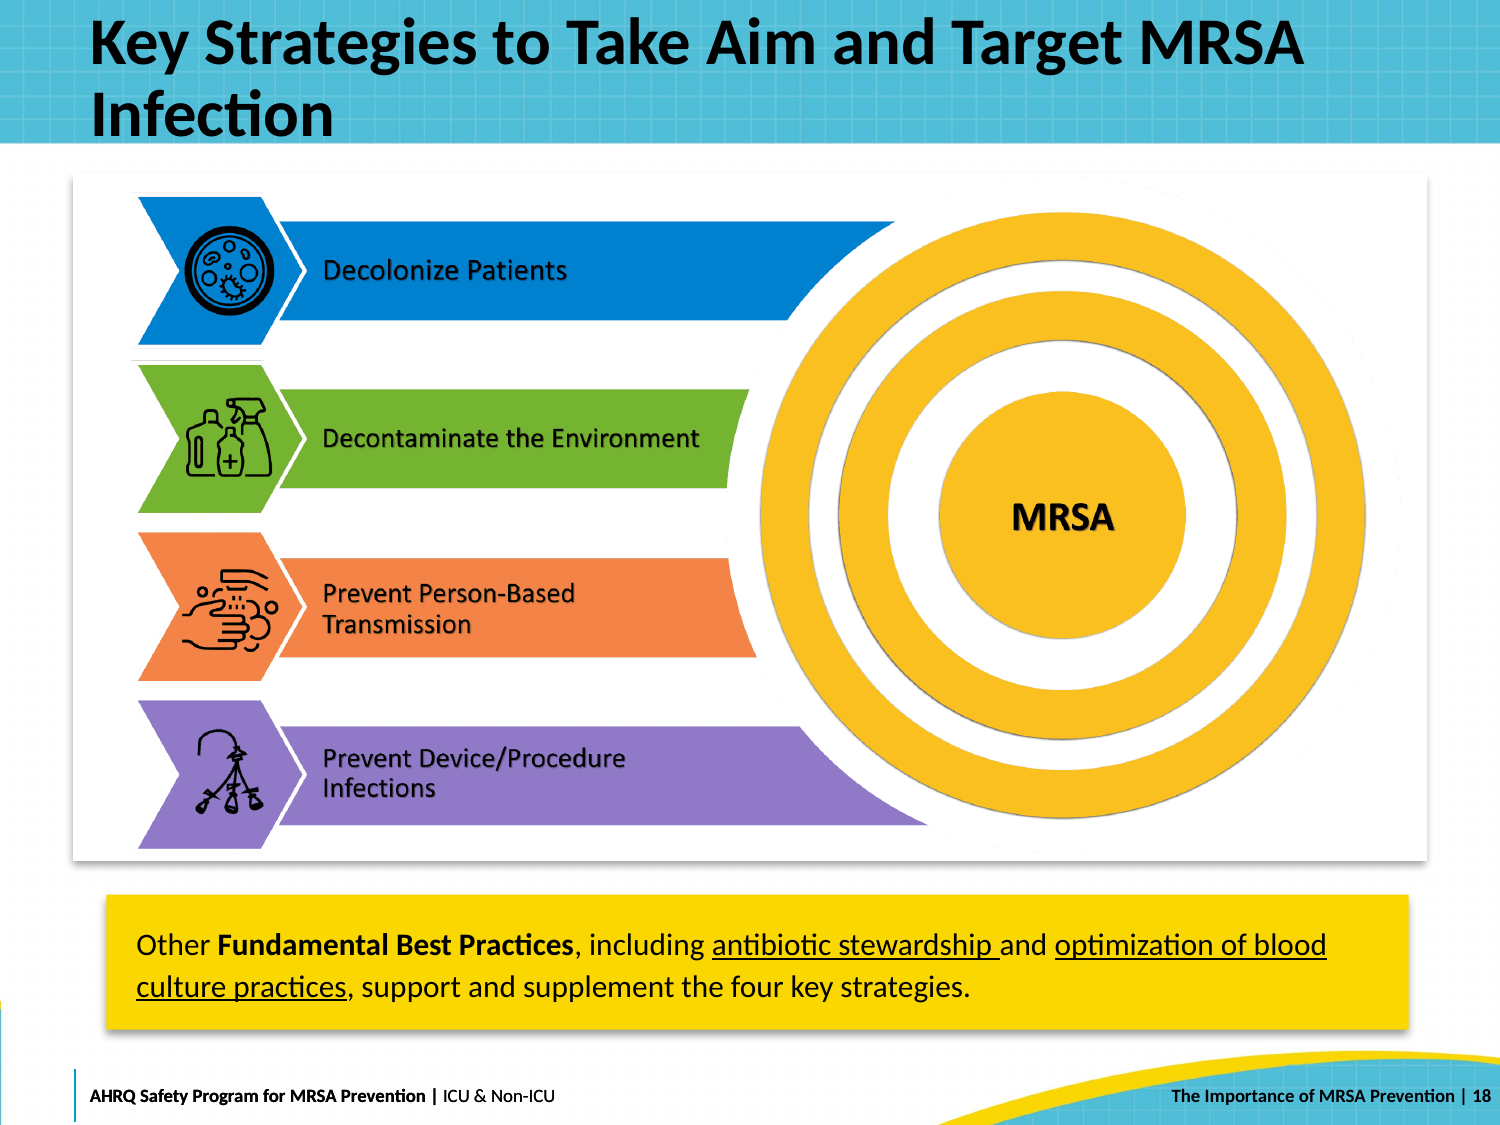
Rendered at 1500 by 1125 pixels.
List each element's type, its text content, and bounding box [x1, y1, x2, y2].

list Other Fundamental Best Practices, including antibiotic stewardship and optimization of blood culture practices, support and supplement the four key strategies. [106, 894, 1409, 1030]
slide_number | 18 [1455, 1065, 1500, 1125]
title Key Strategies to Take Aim and Target MRSA Infection [75, 0, 1425, 150]
picture [0, 0, 1500, 1125]
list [73, 173, 1427, 861]
